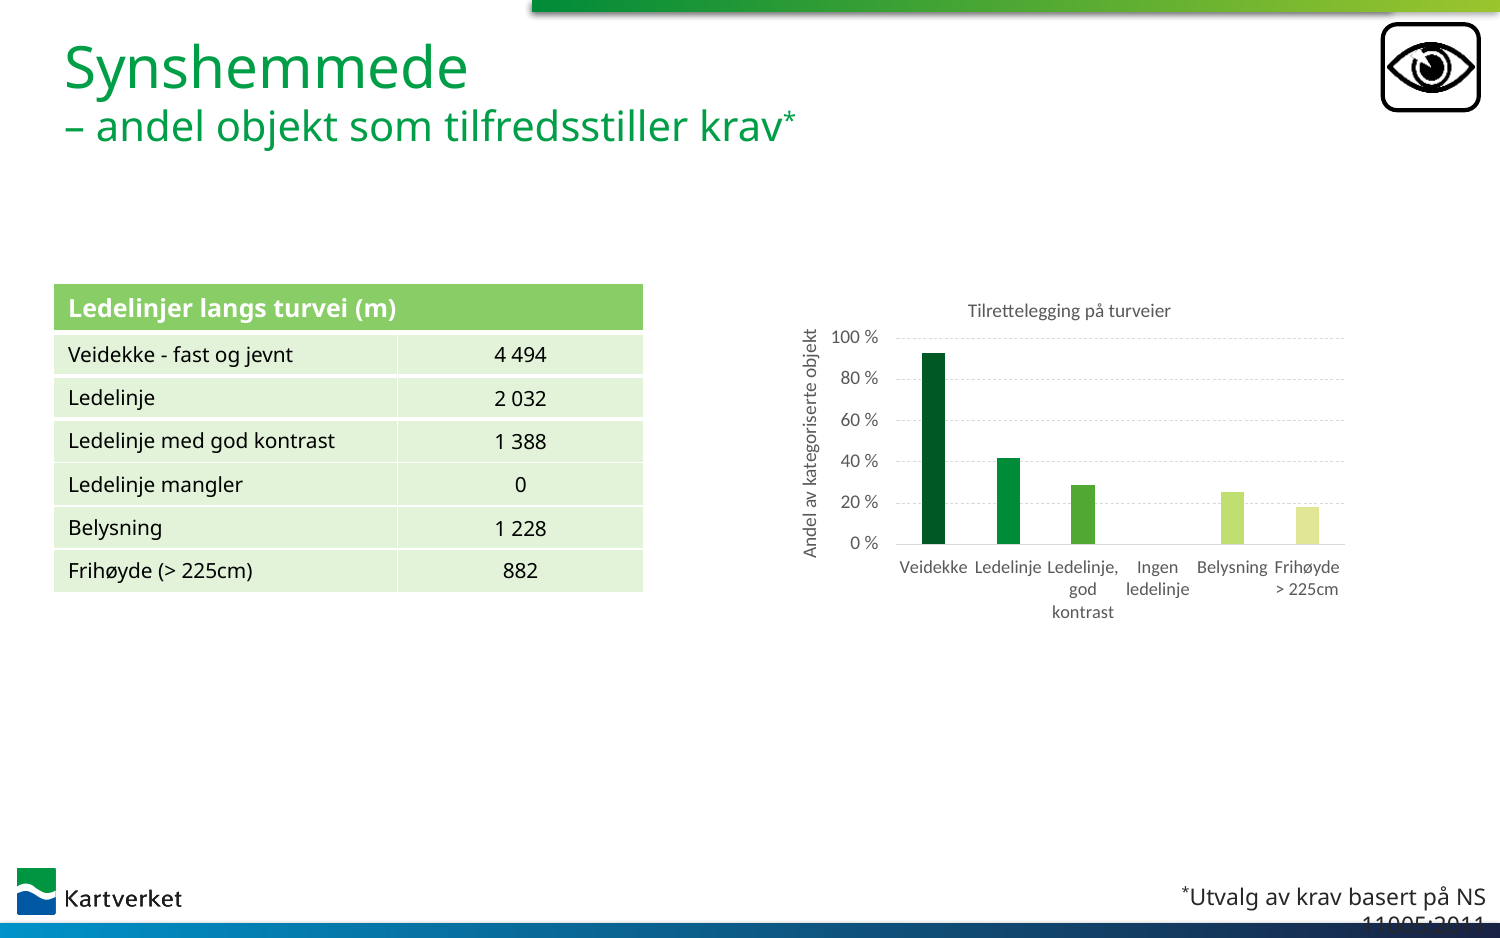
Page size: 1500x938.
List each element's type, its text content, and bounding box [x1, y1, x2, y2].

text_box Synshemmede – andel objekt som tilfredsstiller krav* [49, 24, 1431, 158]
table_cell 2 032 [398, 378, 643, 417]
table_cell Ledelinje [54, 378, 397, 417]
table_cell Veidekke - fast og jevnt [54, 335, 397, 374]
text_box *Utvalg av krav basert på NS 11005:2011 [1068, 873, 1500, 938]
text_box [1382, 24, 1480, 111]
table_cell Frihøyde (> 225cm) [54, 550, 397, 592]
table_cell 0 [398, 463, 643, 505]
table_cell 882 [398, 550, 643, 592]
table_cell Ledelinje mangler [54, 463, 397, 505]
table_cell Ledelinje med god kontrast [54, 421, 397, 462]
picture [791, 291, 1348, 630]
table_cell Belysning [54, 507, 397, 548]
table_cell 4 494 [398, 335, 643, 374]
table_cell 1 388 [398, 421, 643, 462]
table_cell 1 228 [398, 507, 643, 548]
table_header Ledelinjer langs turvei (m) [54, 284, 643, 330]
